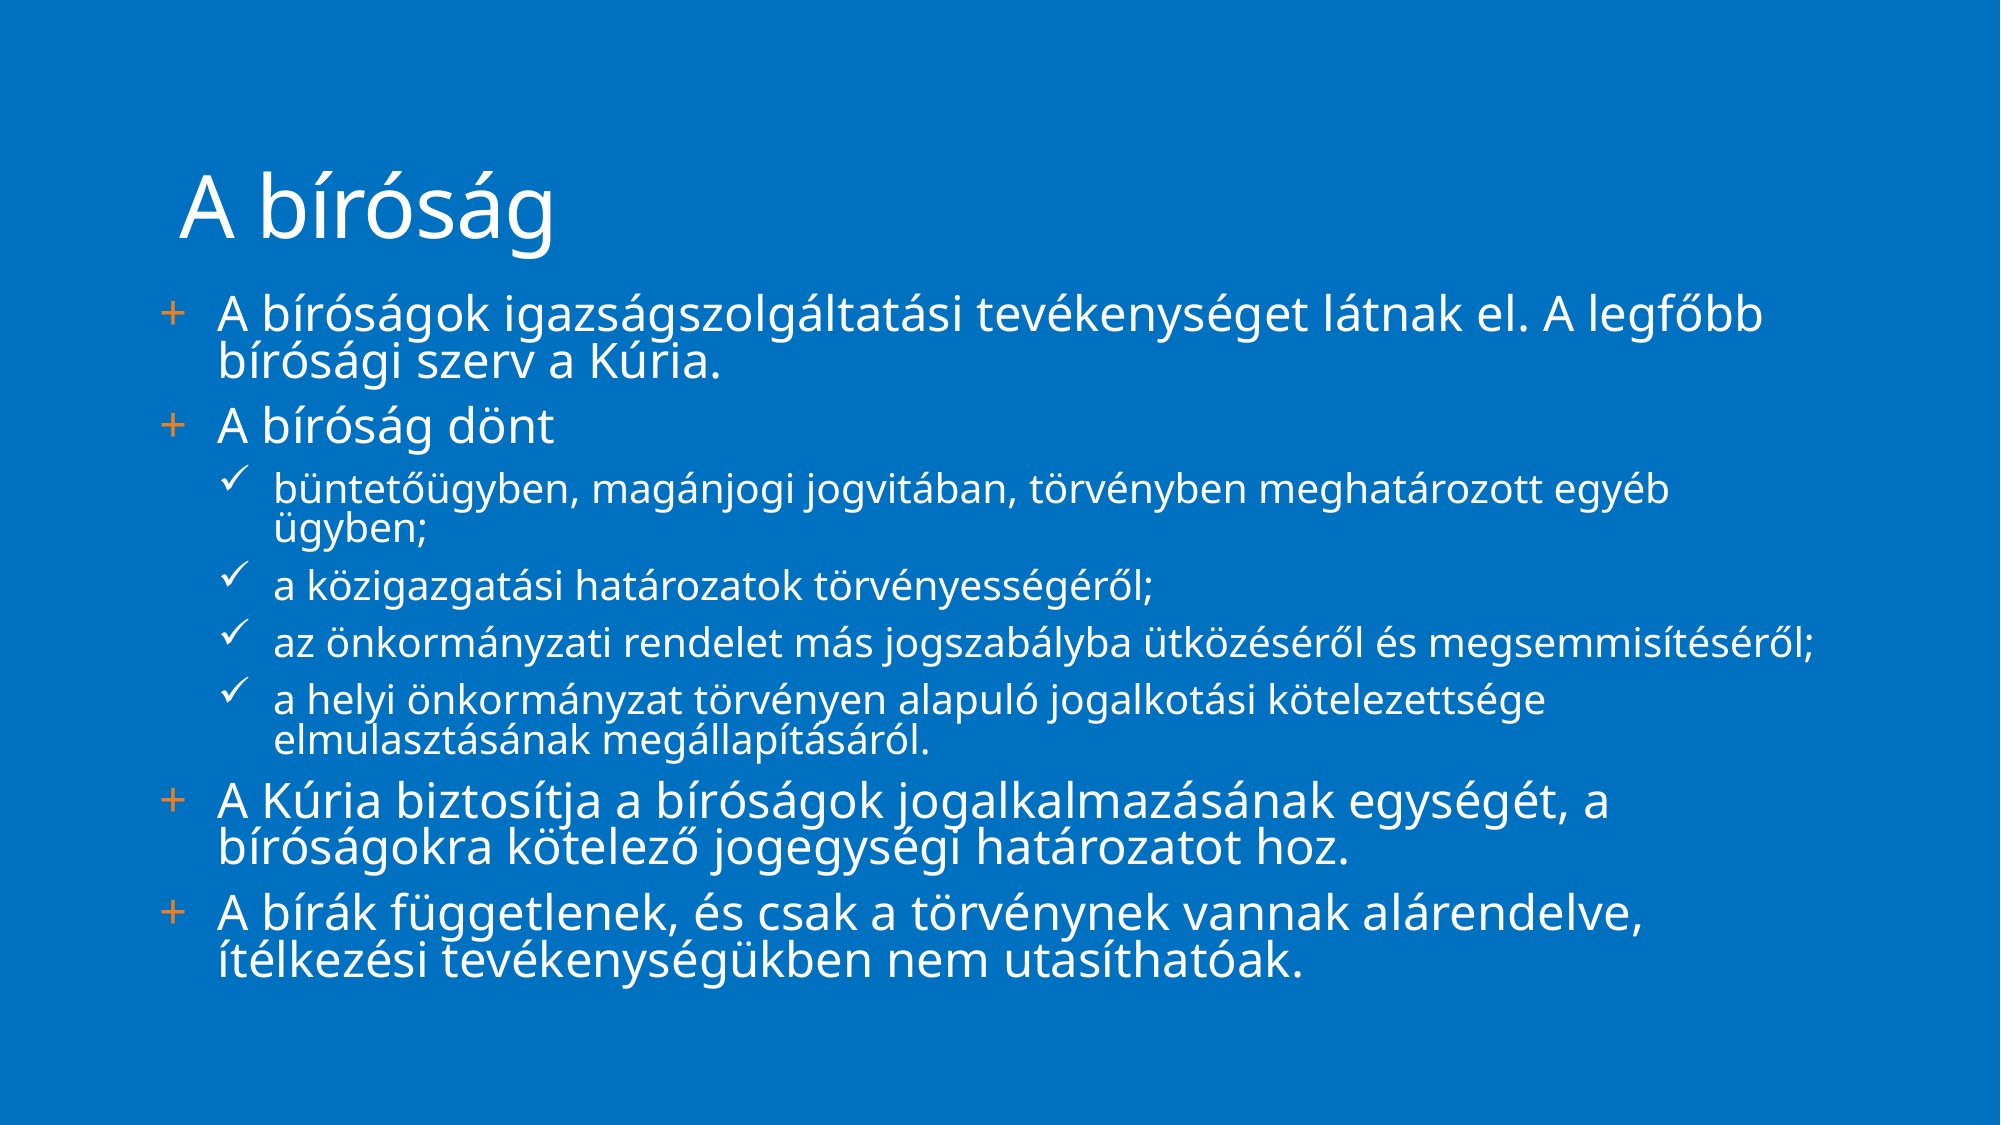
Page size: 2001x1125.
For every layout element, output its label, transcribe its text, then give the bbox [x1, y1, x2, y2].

title A bíróság [164, 151, 1665, 286]
list A bíróságok igazságszolgáltatási tevékenységet látnak el. A legfőbb bírósági szerv a Kúria. A bíróság dönt büntetőügyben, magánjogi jogvitában, törvényben meghatározott egyéb ügyben; a közigazgatási határozatok törvényességéről; az önkormányzati rendelet más jogszabályba ütközéséről és megsemmisítéséről; a helyi önkormányzat törvényen alapuló jogalkotási kötelezettsége elmulasztásának megállapításáról. A Kúria biztosítja a bíróságok jogalkalmazásának egységét, a bíróságokra kötelező jogegységi határozatot hoz. A bírák függetlenek, és csak a törvénynek vannak alárendelve, ítélkezési tevékenységükben nem utasíthatóak. [144, 286, 1836, 1036]
